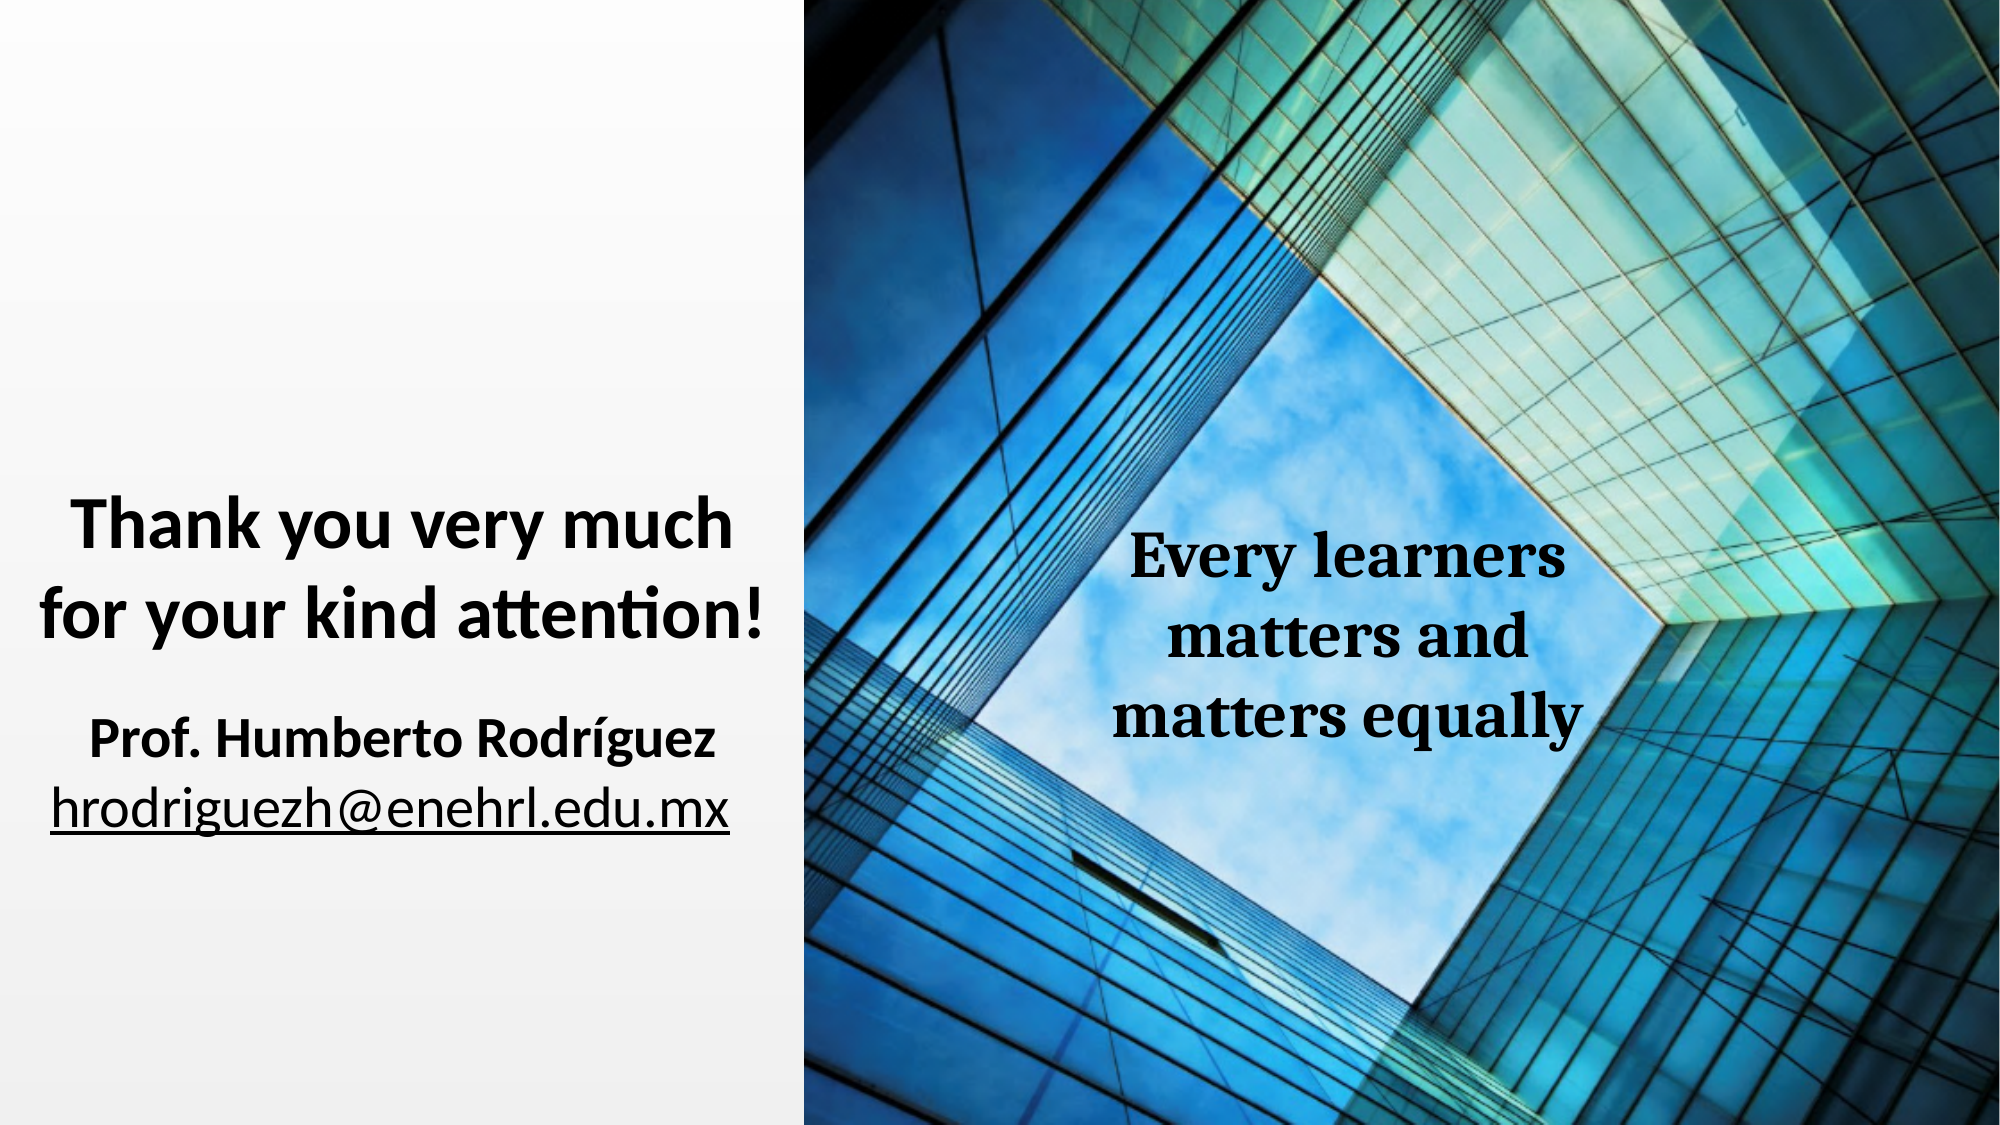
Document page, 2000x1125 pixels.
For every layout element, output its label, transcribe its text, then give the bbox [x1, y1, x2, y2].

picture [804, 0, 2000, 1125]
text_box Thank you very much for your kind attention! Prof. Humberto Rodríguez hrodriguezh@enehrl.edu.mx [19, 466, 788, 847]
text_box Every learners matters and matters equally [1082, 503, 1614, 758]
